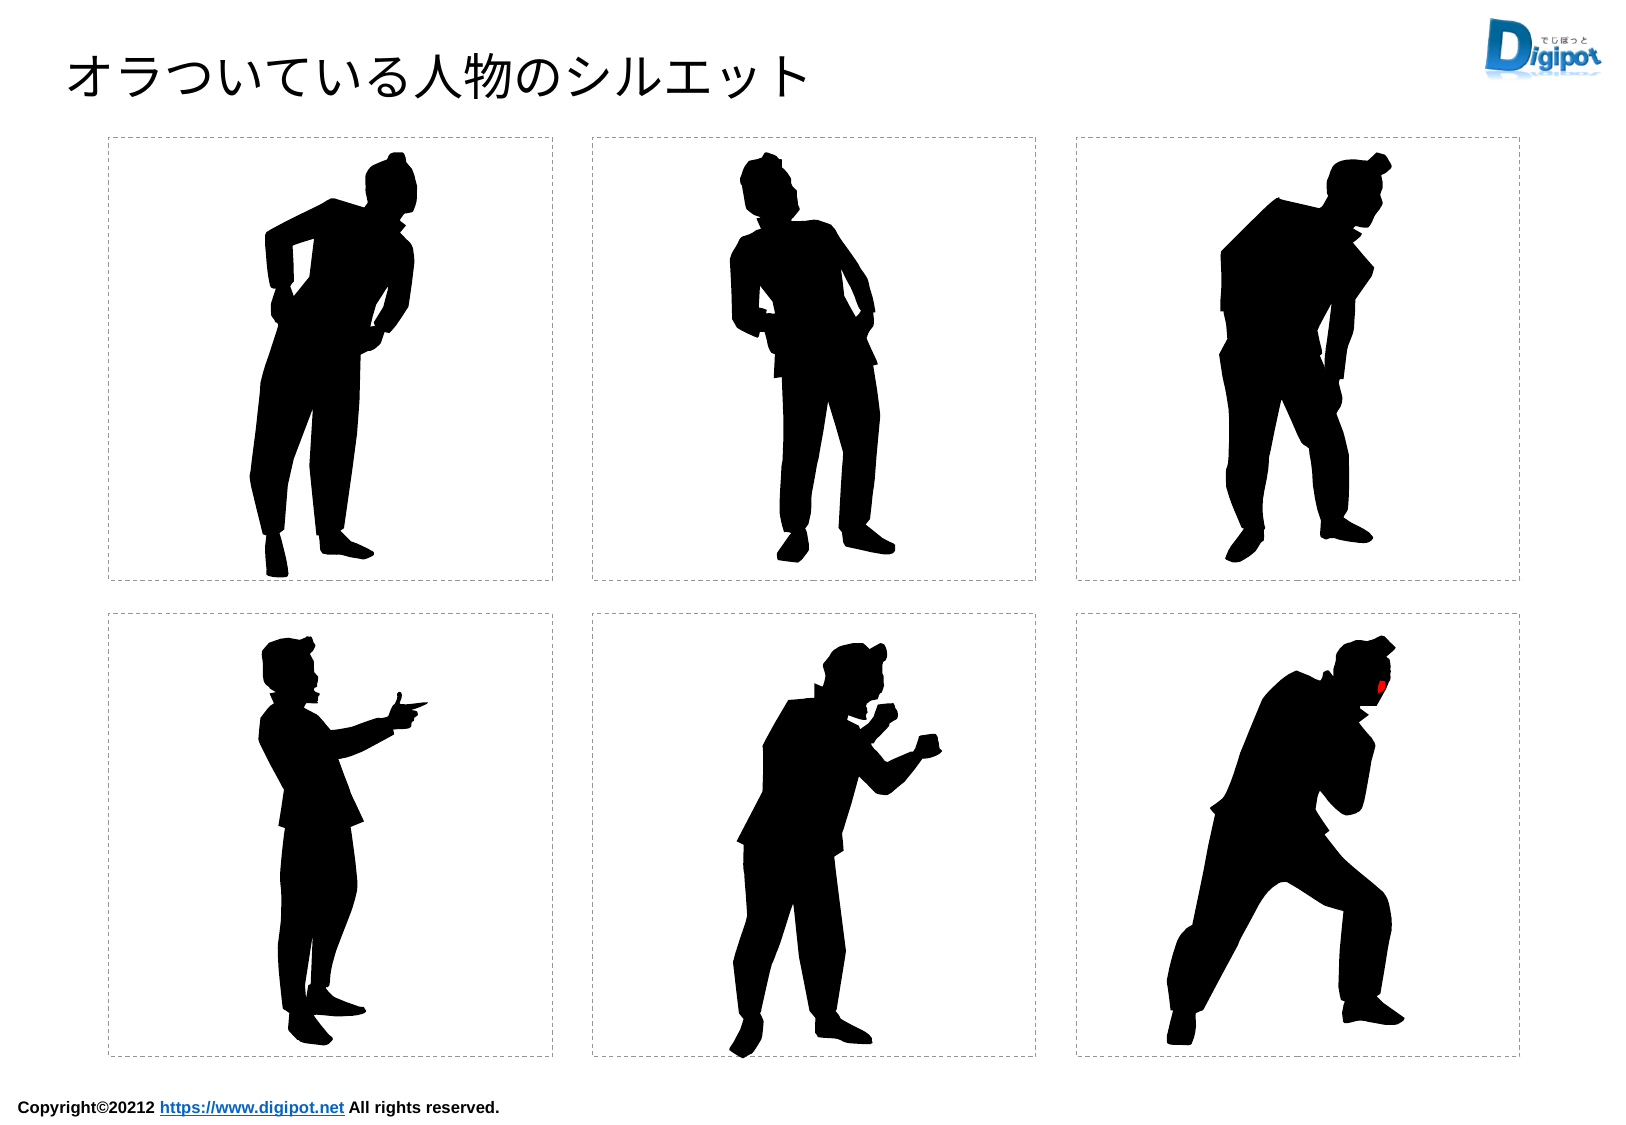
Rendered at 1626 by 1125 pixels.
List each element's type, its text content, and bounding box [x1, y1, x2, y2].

text_box オラついている人物のシルエット [49, 38, 829, 113]
text_box [249, 152, 418, 578]
picture [1485, 18, 1602, 82]
text_box [729, 152, 896, 563]
text_box [258, 636, 429, 1046]
text_box [1219, 152, 1392, 563]
text_box [729, 642, 942, 1059]
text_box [1166, 635, 1405, 1046]
